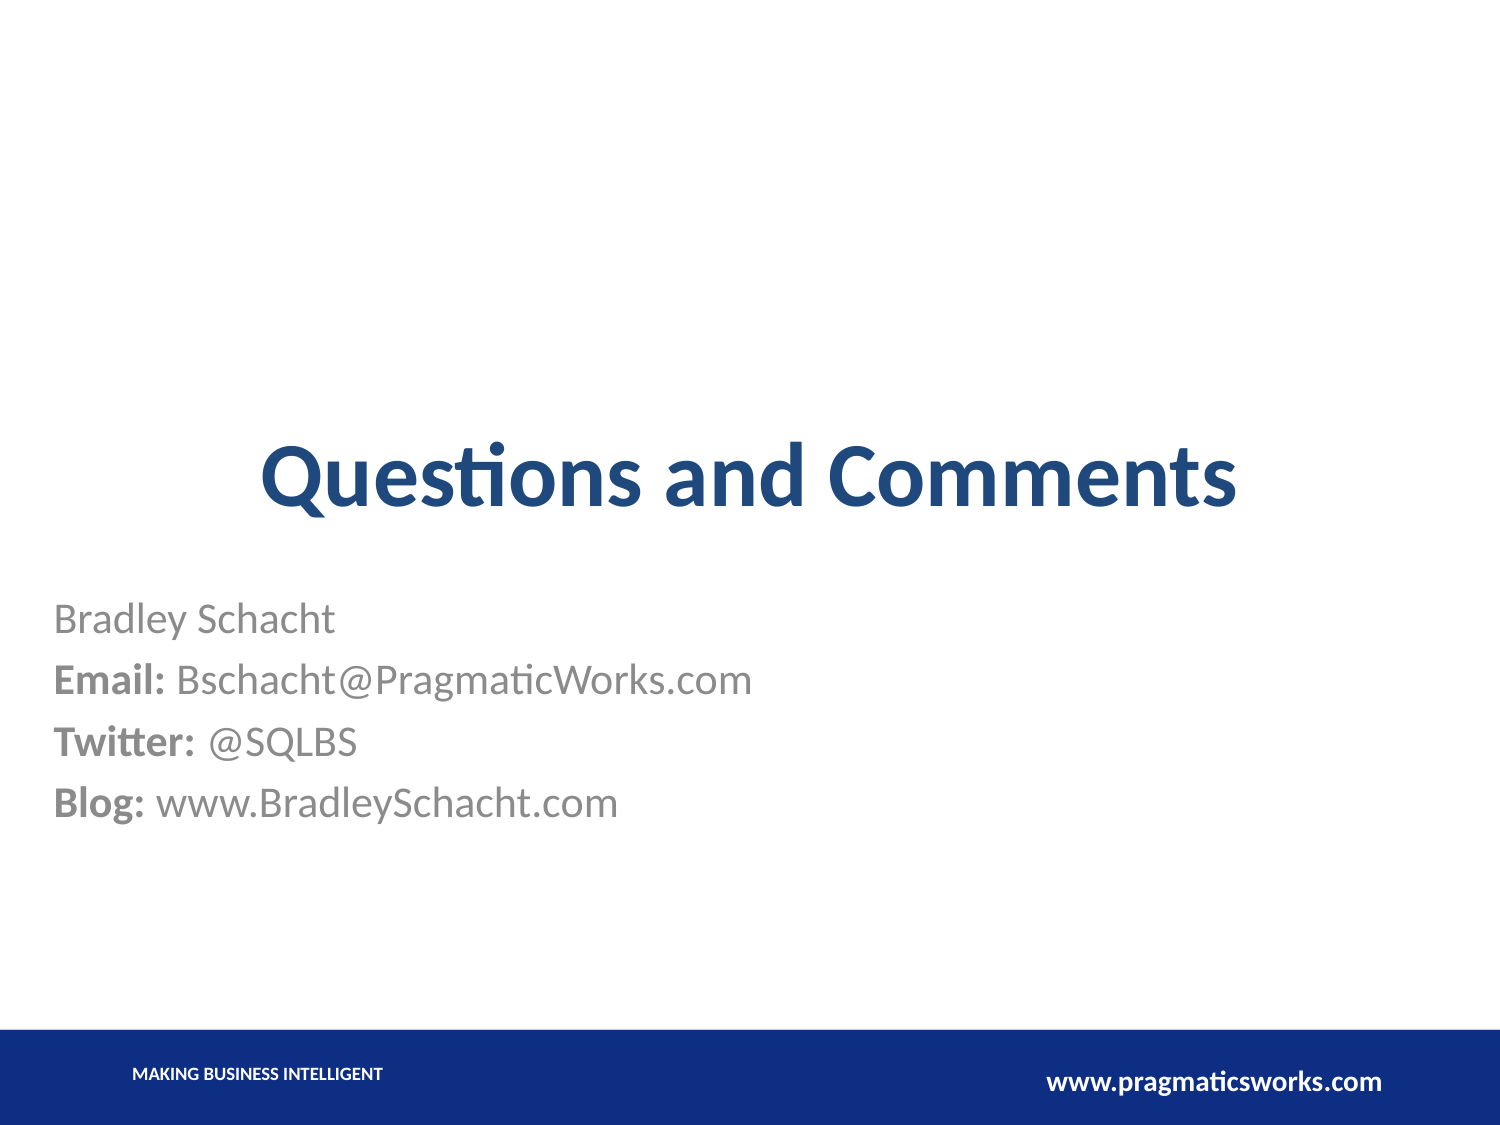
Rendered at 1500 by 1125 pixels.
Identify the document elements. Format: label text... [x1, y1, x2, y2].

subtitle Bradley Schacht Email: Bschacht@PragmaticWorks.com Twitter: @SQLBS Blog: www.BradleySchacht.com [38, 581, 1164, 835]
title Questions and Comments [112, 349, 1388, 591]
